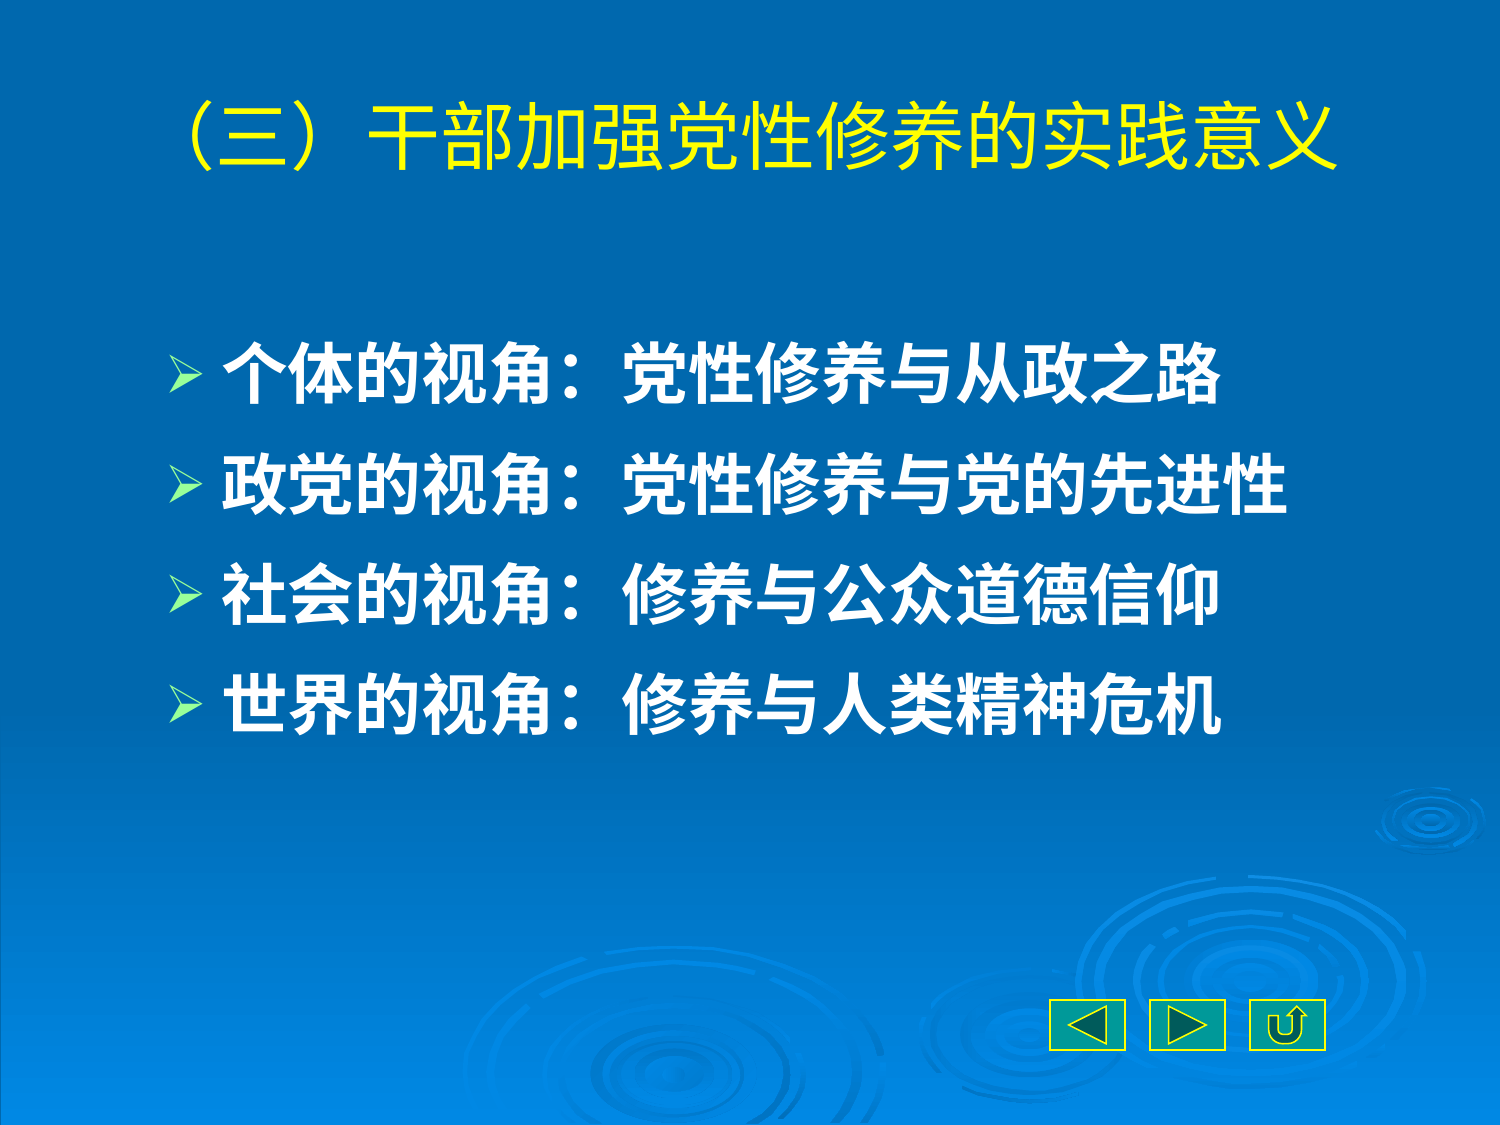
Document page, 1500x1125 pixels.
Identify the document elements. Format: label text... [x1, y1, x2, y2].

title （三）干部加强党性修养的实践意义 [74, 87, 1426, 275]
text_box [1049, 999, 1125, 1051]
text_box [1149, 999, 1225, 1051]
list 个体的视角：党性修养与从政之路 政党的视角：党性修养与党的先进性 社会的视角：修养与公众道德信仰 世界的视角：修养与人类精神危机 [149, 324, 1500, 776]
text_box [1249, 999, 1325, 1051]
